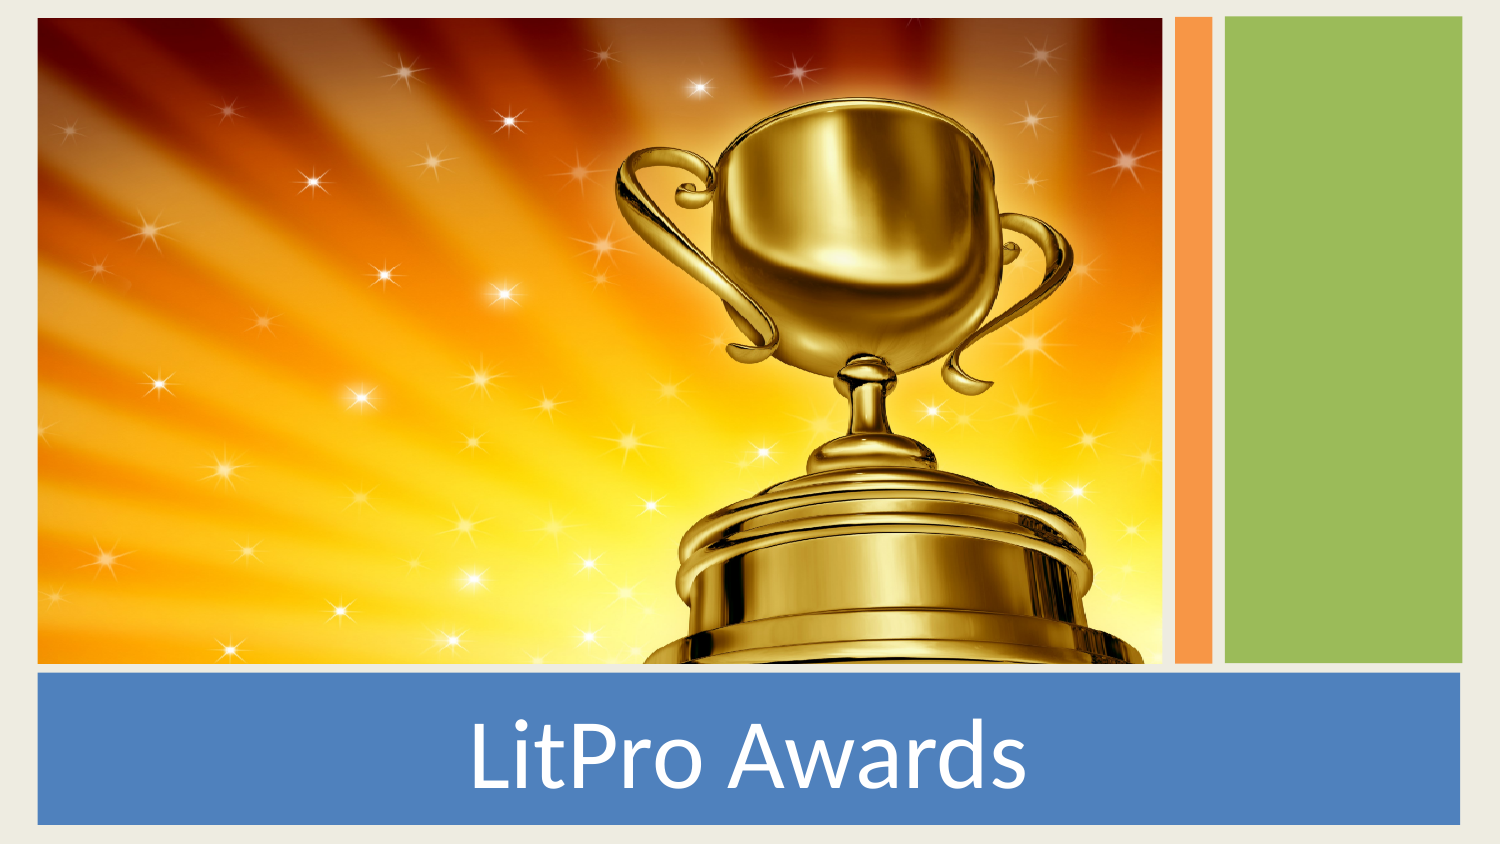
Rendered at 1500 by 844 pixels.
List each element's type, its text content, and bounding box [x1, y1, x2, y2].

list LitPro Awards [37, 672, 1461, 825]
picture [37, 18, 1163, 664]
